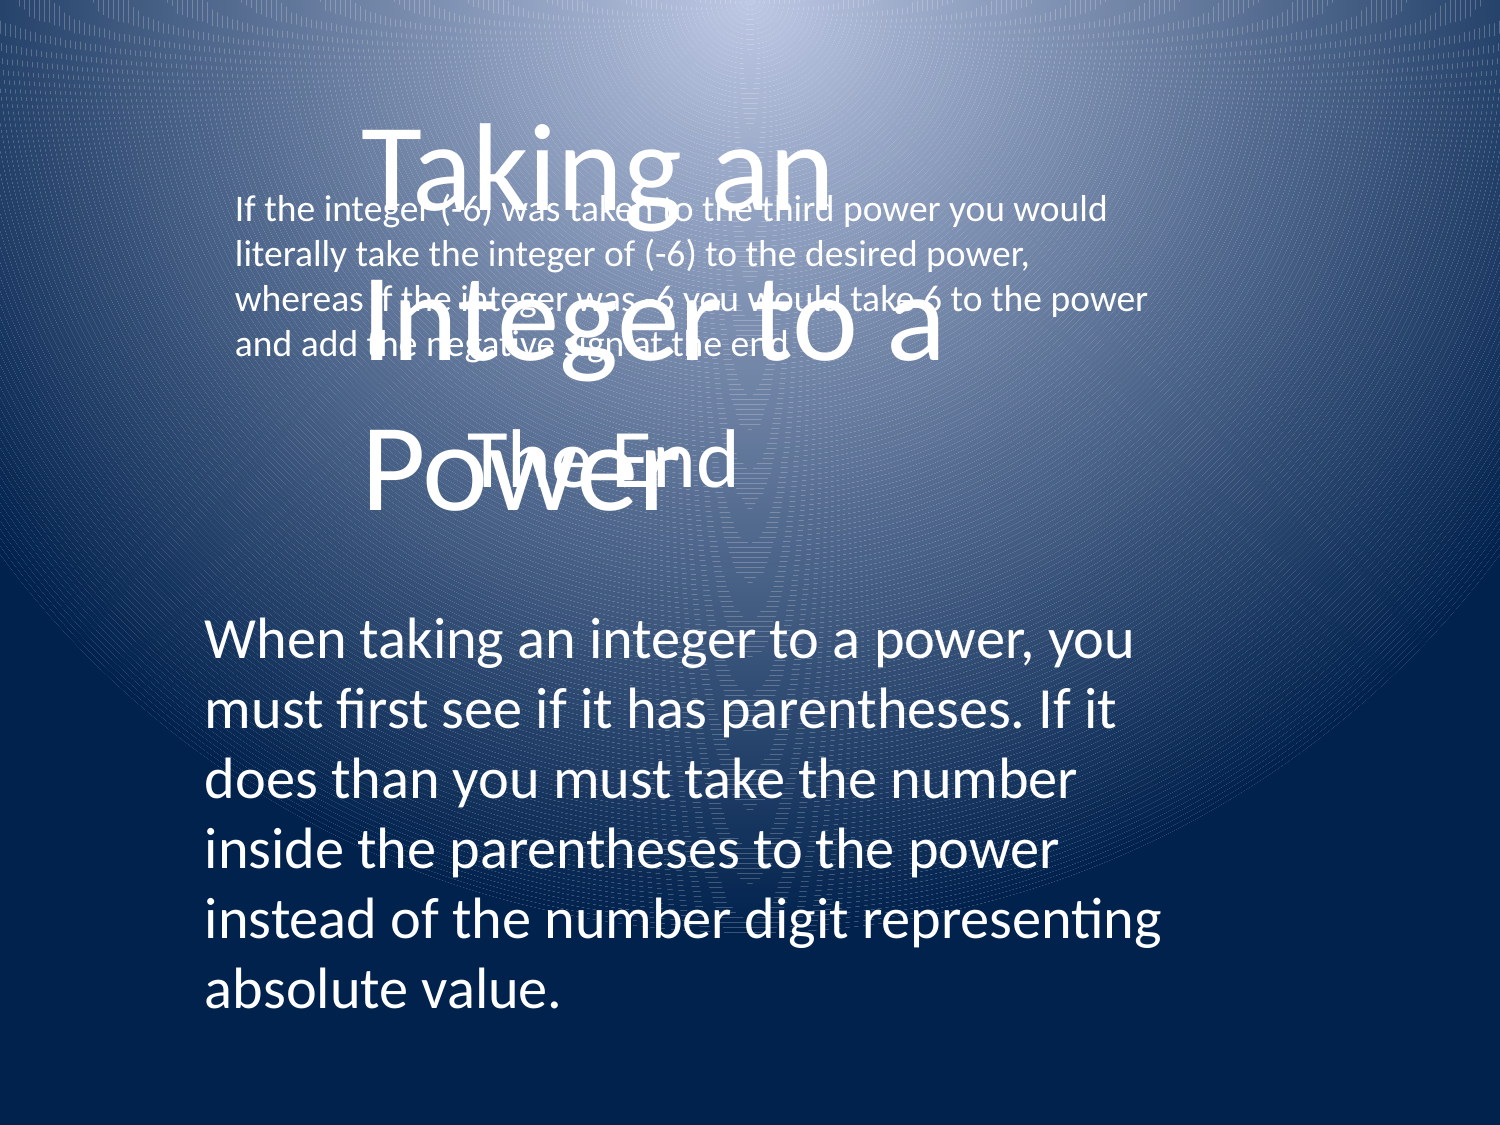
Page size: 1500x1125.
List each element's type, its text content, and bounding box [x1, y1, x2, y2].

text_box If the integer (-6) was taken to the third power you would literally take the integer of (-6) to the desired power, whereas if the integer was -6 you would take 6 to the power and add the negative sign at the end [220, 176, 1168, 371]
text_box Taking an Integer to a Power [346, 78, 1018, 176]
text_box When taking an integer to a power, you must first see if it has parentheses. If it does than you must take the number inside the parentheses to the power instead of the number digit representing absolute value. [190, 592, 1230, 1028]
text_box The End [452, 396, 918, 512]
text_box Taking an Integer to a Power [346, 371, 1018, 544]
